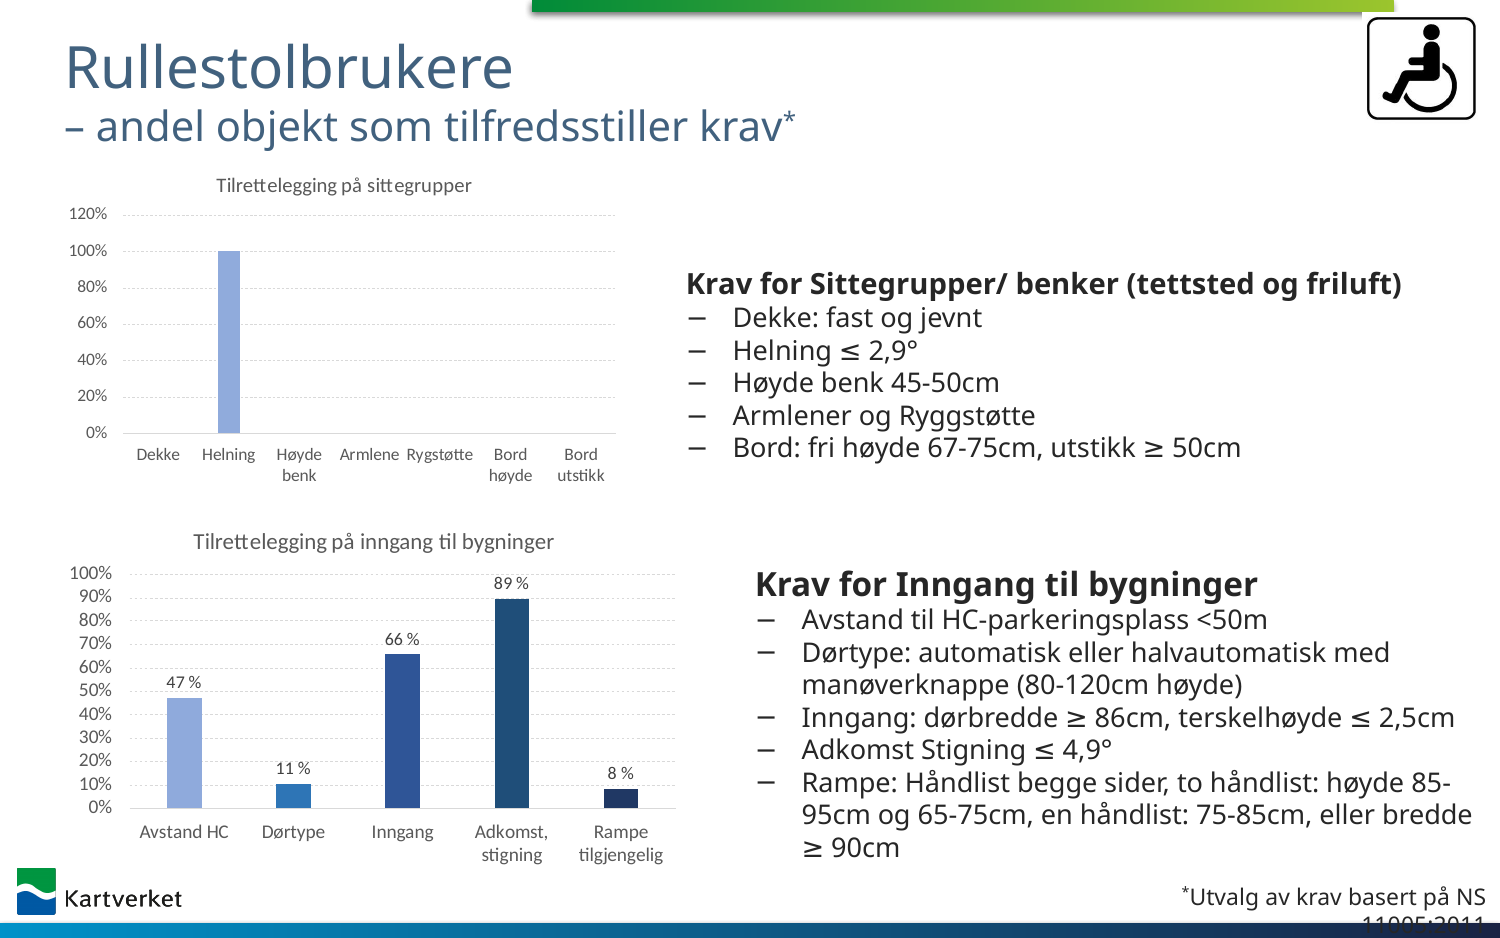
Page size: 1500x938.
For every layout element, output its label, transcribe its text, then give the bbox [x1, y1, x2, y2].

picture [1362, 12, 1481, 126]
text_box Krav for Sittegrupper/ benker (tettsted og friluft) Dekke: fast og jevnt Helning ≤ 2,9° Høyde benk 45-50cm Armlener og Ryggstøtte Bord: fri høyde 67-75cm, utstikk ≥ 50cm [670, 258, 1418, 471]
text_box *Utvalg av krav basert på NS 11005:2011 [1068, 873, 1500, 938]
text_box Rullestolbrukere – andel objekt som tilfredsstiller krav* [49, 25, 1431, 158]
picture [62, 166, 626, 492]
text_box Krav for Inngang til bygninger Avstand til HC-parkeringsplass <50m Dørtype: automatisk eller halvautomatisk med manøverknappe (80-120cm høyde) Inngang: dørbredde ≥ 86cm, terskelhøyde ≤ 2,5cm Adkomst Stigning ≤ 4,9° Rampe: Håndlist begge sider, to håndlist: høyde 85-95cm og 65-75cm, en håndlist: 75-85cm, eller bredde ≥ 90cm [740, 555, 1491, 870]
picture [62, 520, 687, 874]
